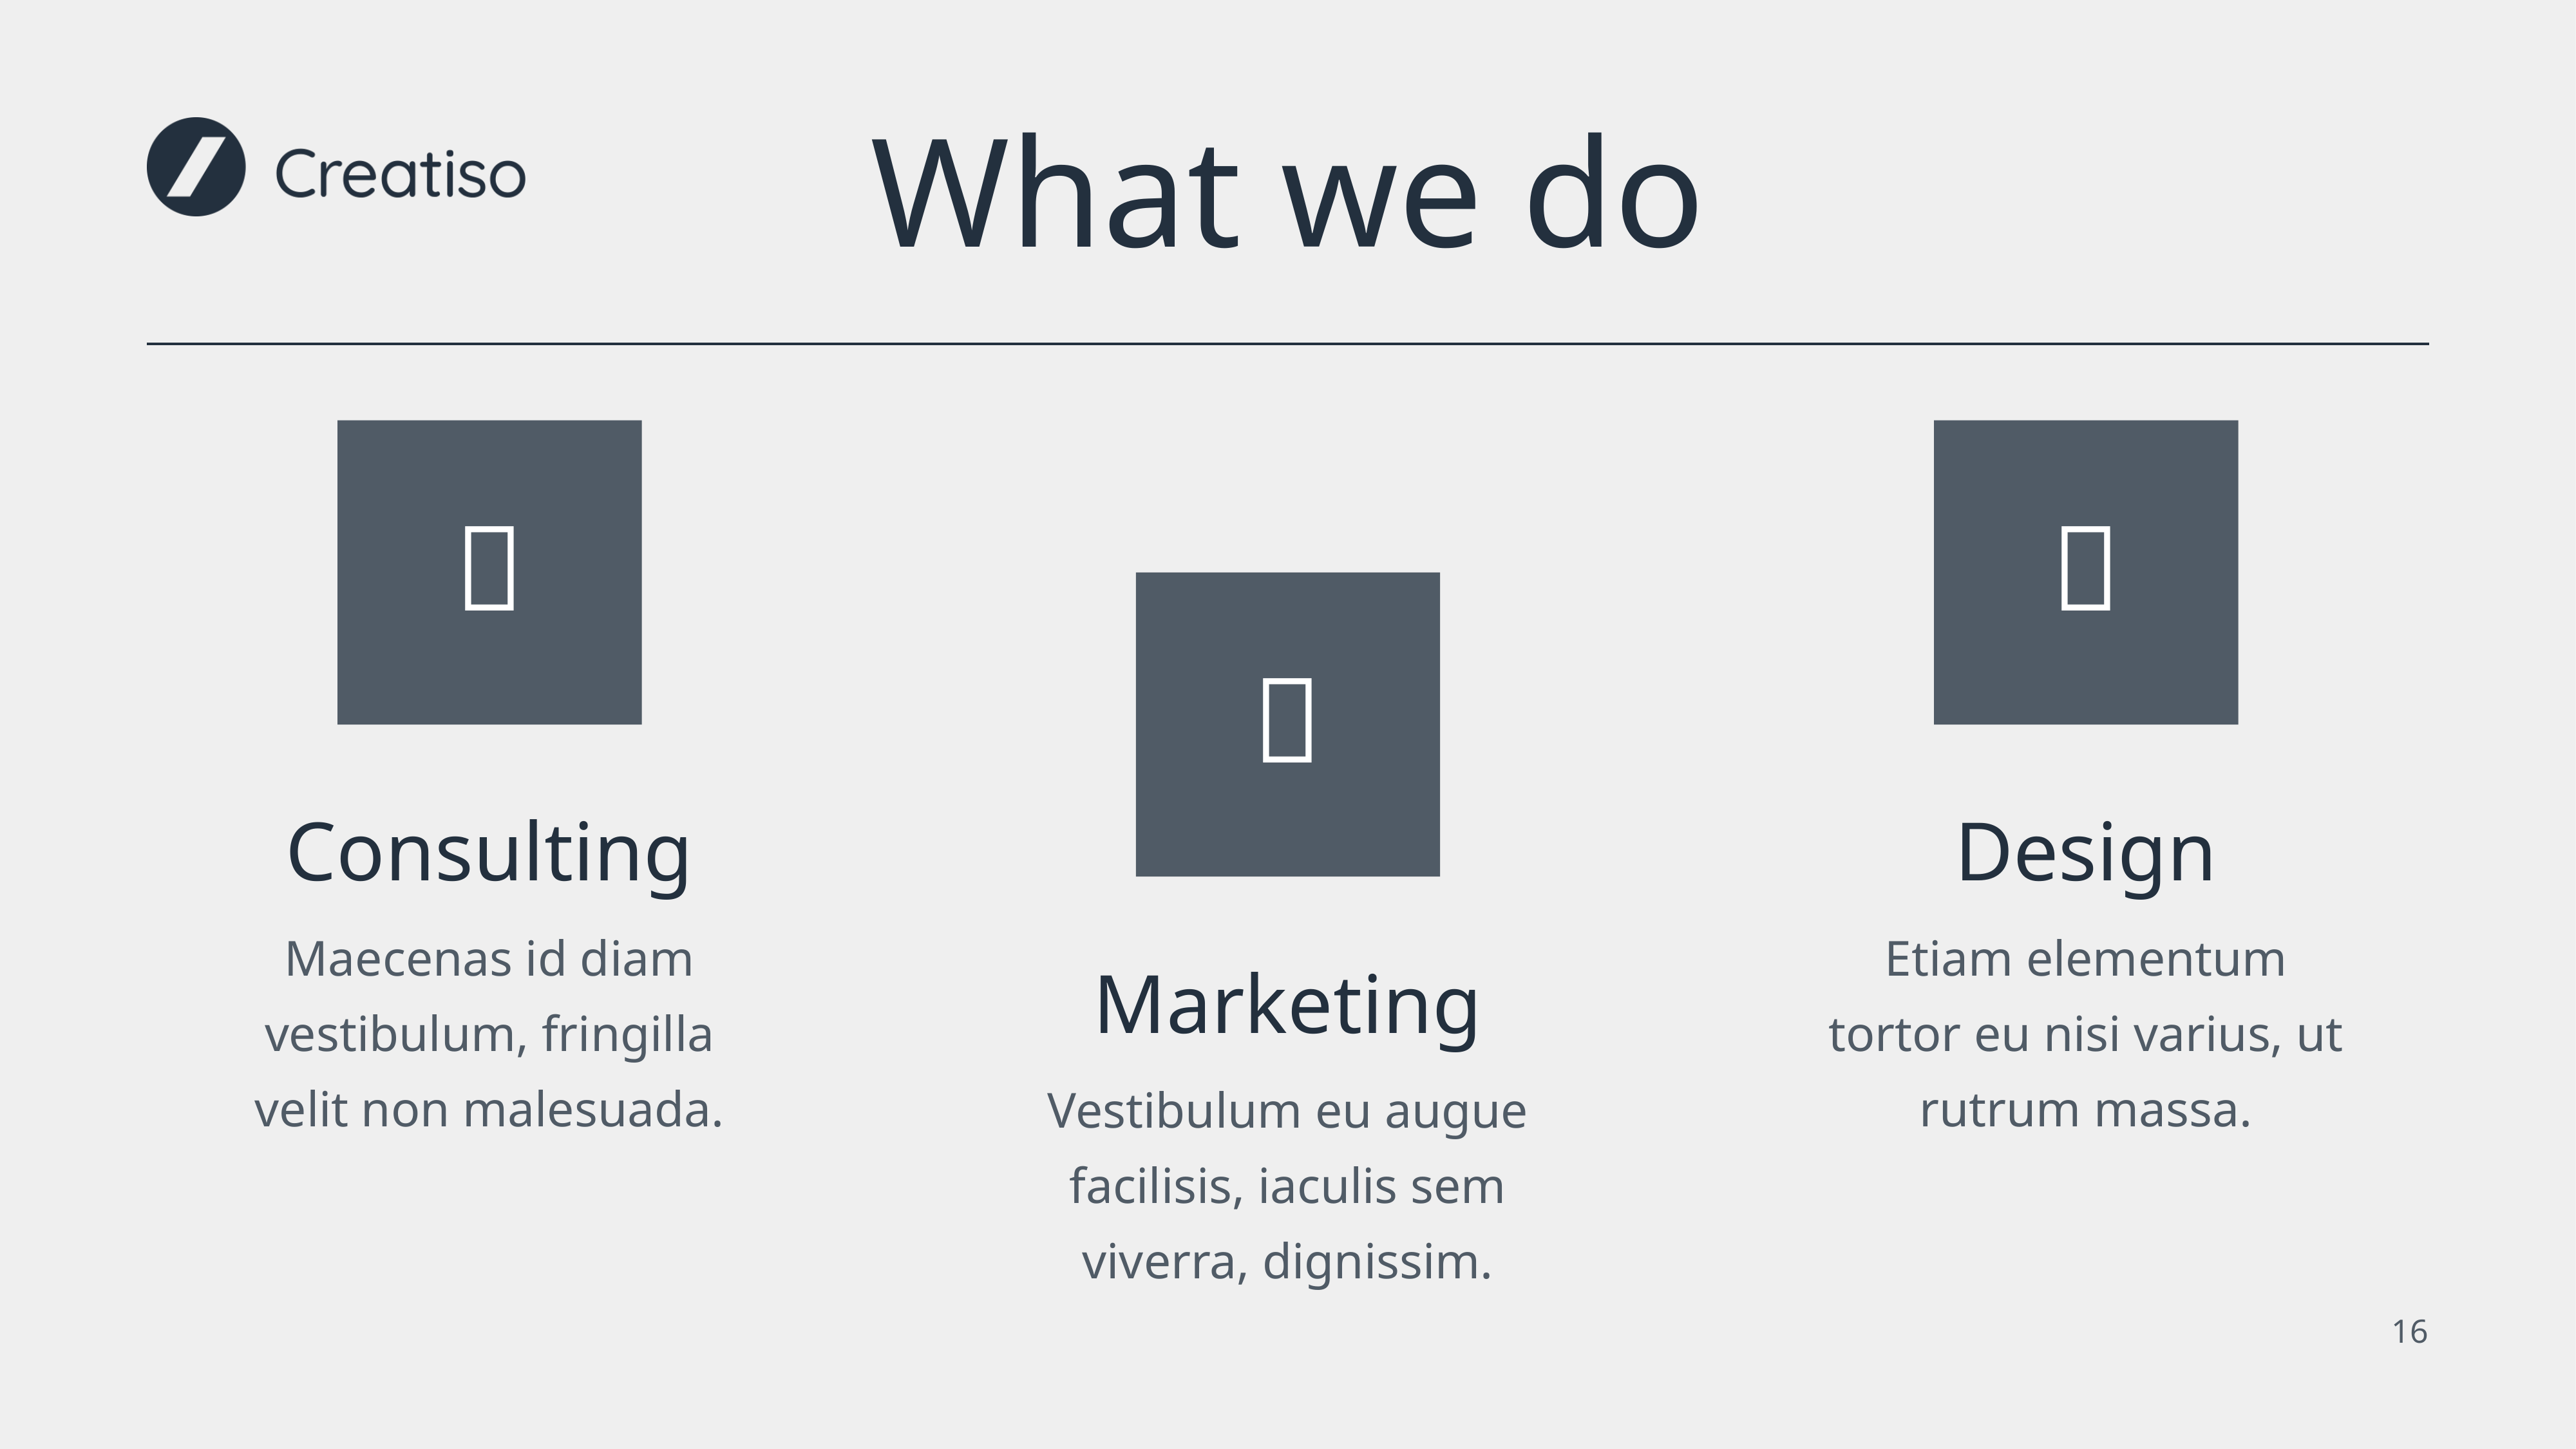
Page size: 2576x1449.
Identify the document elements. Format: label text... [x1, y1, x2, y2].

list Vestibulum eu augue facilisis, iaculis sem viverra, dignissim. [1022, 1062, 1554, 1291]
list Consulting [223, 800, 755, 898]
list  [1931, 417, 2241, 727]
list  [1133, 570, 1443, 879]
slide_number 16 [2353, 1294, 2467, 1372]
list What we do [603, 117, 1973, 286]
list  [335, 417, 645, 727]
list Maecenas id diam vestibulum, fringilla velit non malesuada. [223, 910, 755, 1139]
list Design [1820, 800, 2352, 898]
list Etiam elementum tortor eu nisi varius, ut rutrum massa. [1820, 910, 2352, 1139]
picture [147, 117, 526, 216]
list Marketing [1022, 952, 1554, 1050]
